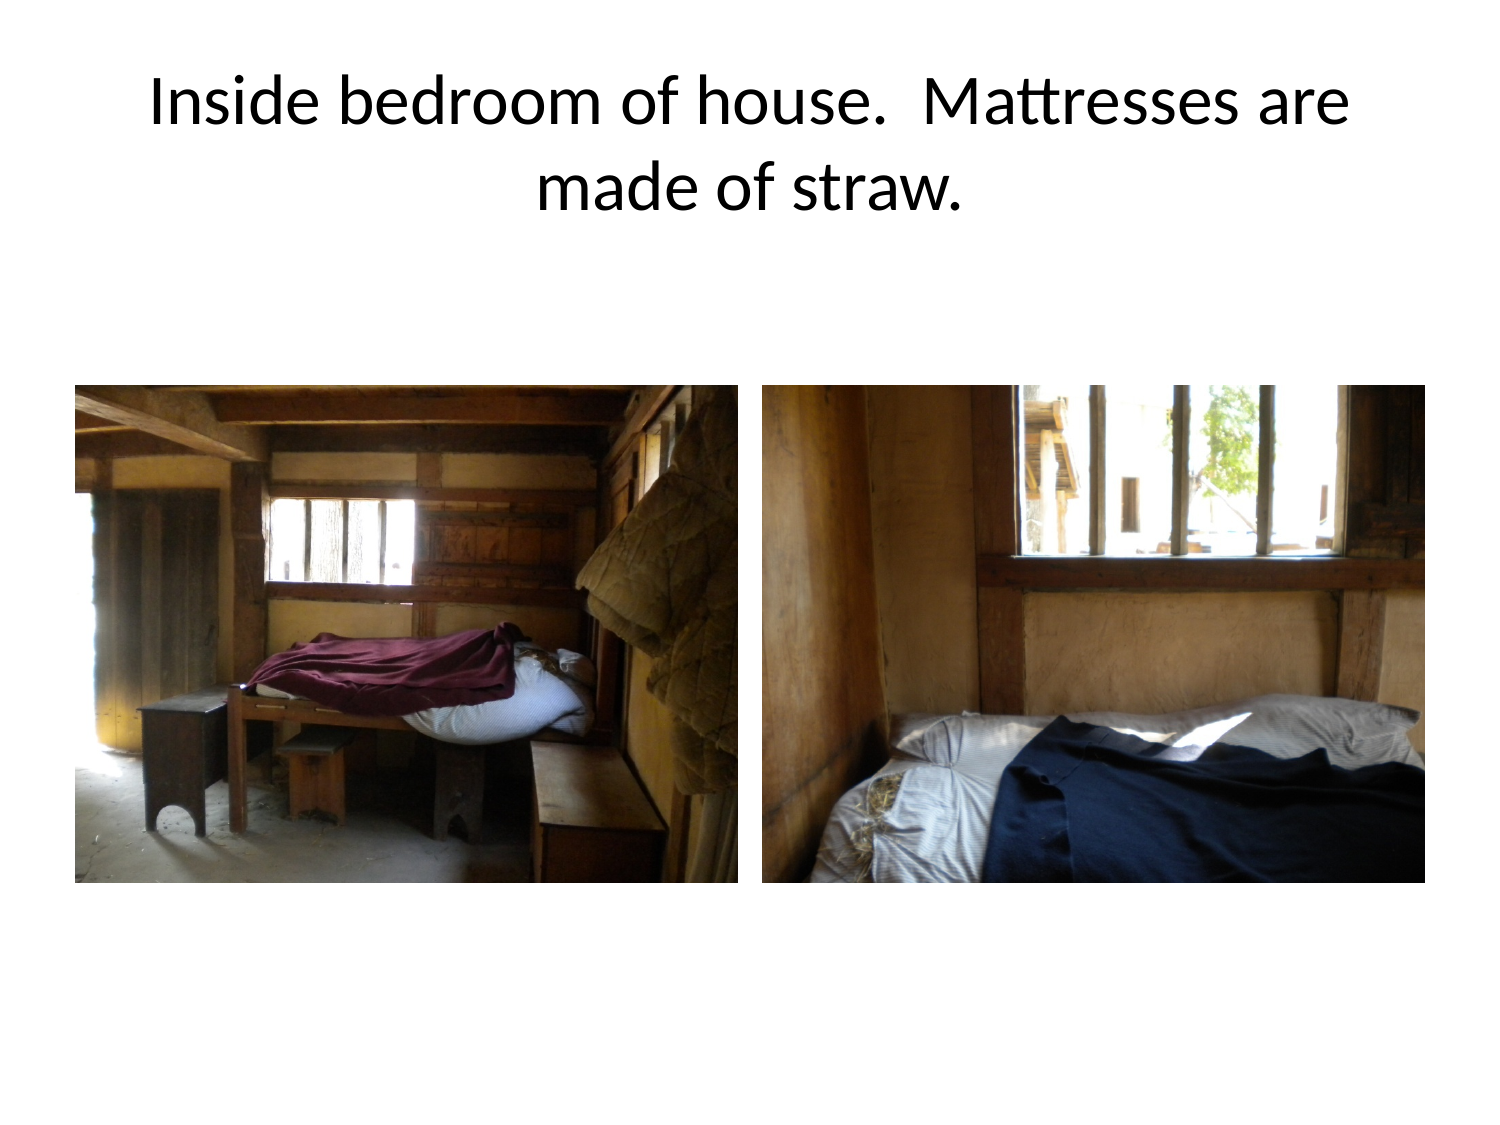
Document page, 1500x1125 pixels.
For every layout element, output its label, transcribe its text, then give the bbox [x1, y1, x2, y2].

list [762, 384, 1426, 883]
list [74, 384, 738, 883]
title Inside bedroom of house. Mattresses are made of straw. [75, 45, 1425, 233]
